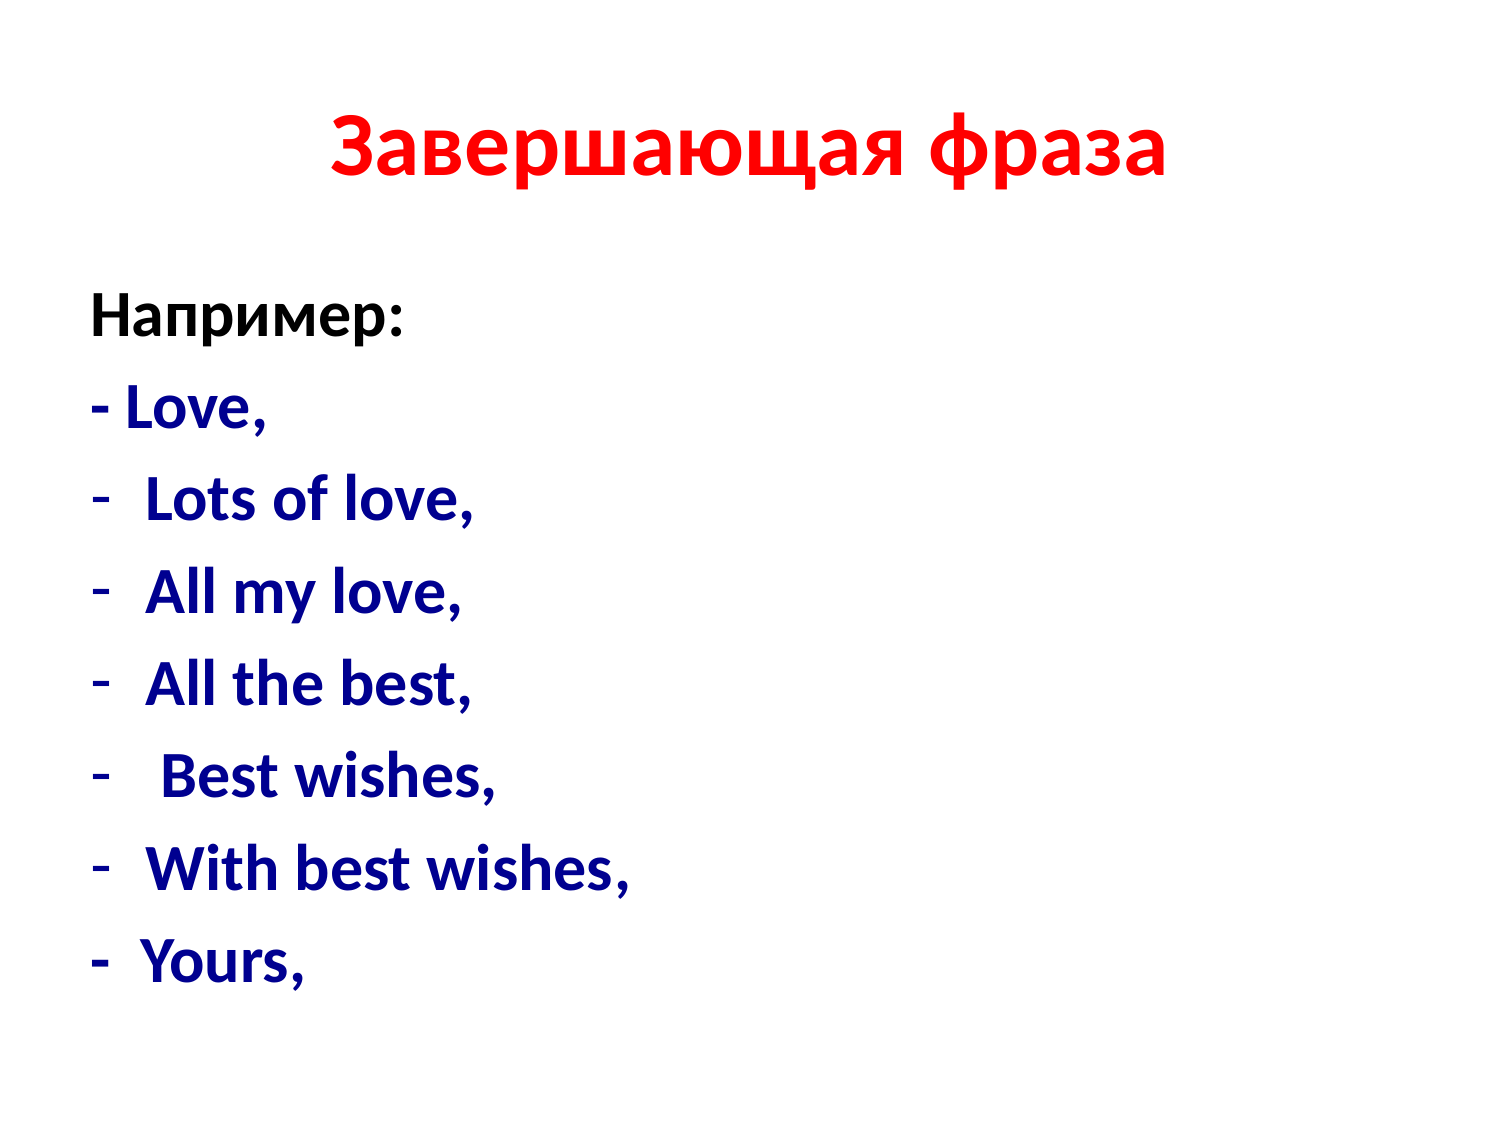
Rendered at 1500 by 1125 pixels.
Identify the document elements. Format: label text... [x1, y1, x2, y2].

list Например: - Love, Lots of love, All my love, All the best, Best wishes, With best wishes, - Yours, [75, 262, 1425, 1005]
title Завершающая фраза [75, 45, 1425, 233]
